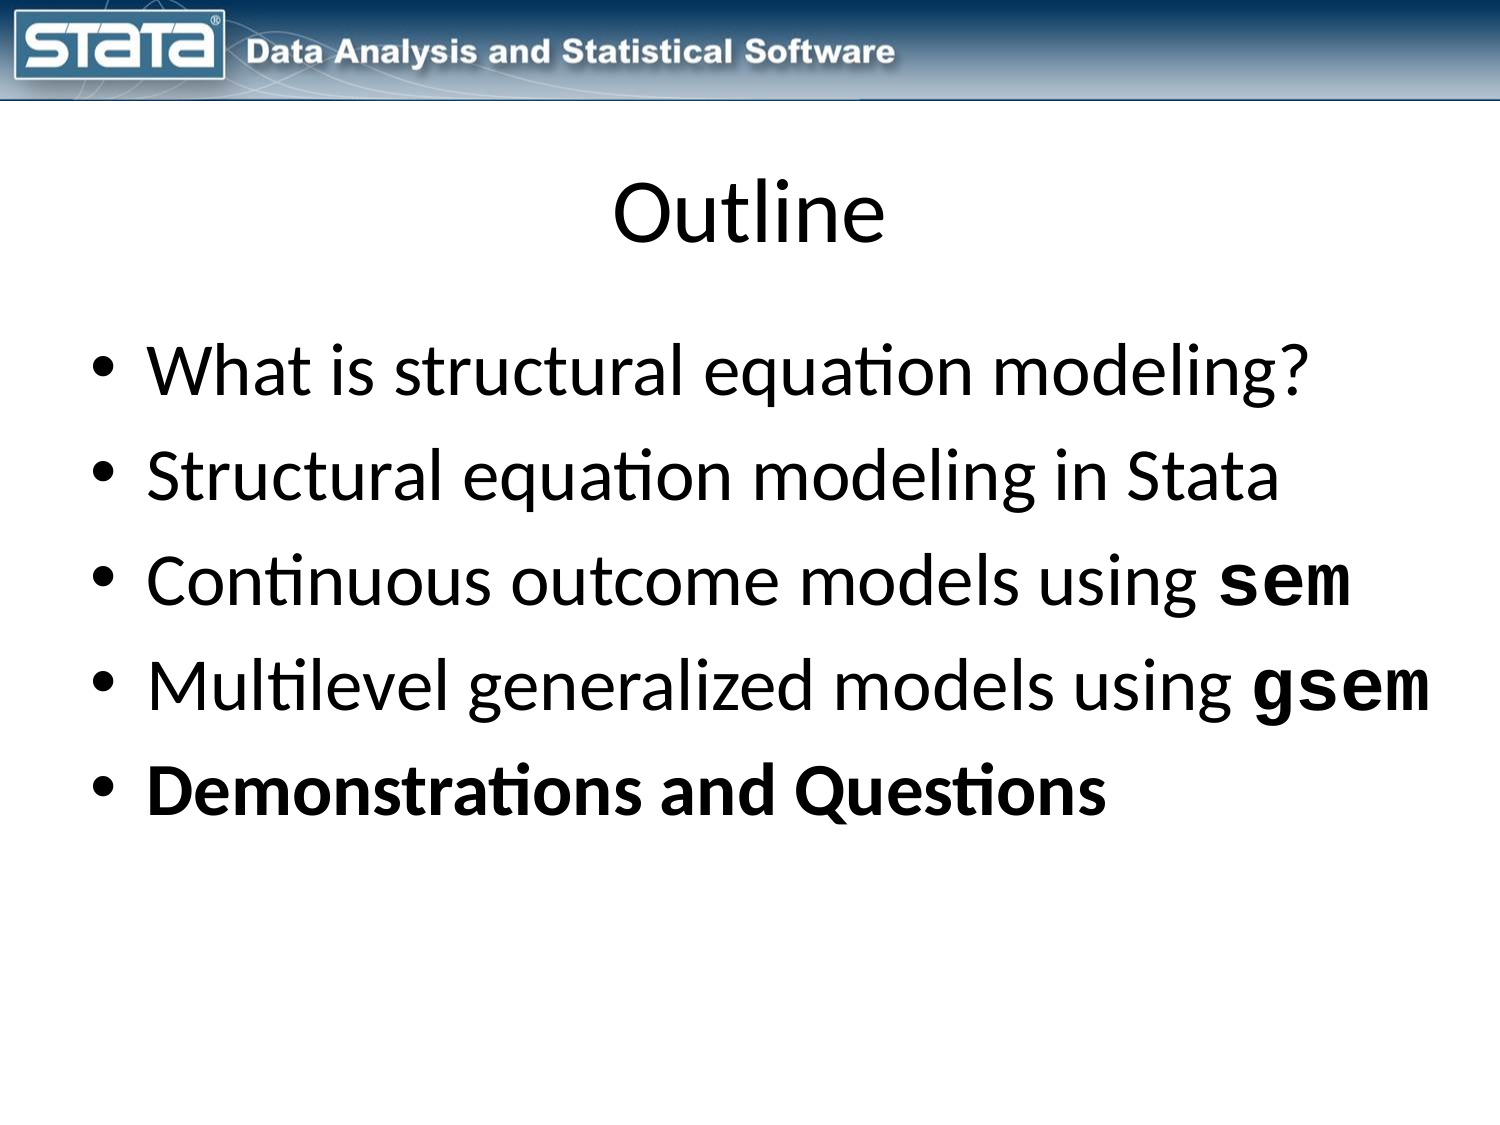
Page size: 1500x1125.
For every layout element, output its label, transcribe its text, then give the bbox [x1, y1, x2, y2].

list What is structural equation modeling? Structural equation modeling in Stata Continuous outcome models using sem Multilevel generalized models using gsem Demonstrations and Questions [75, 312, 1475, 988]
title Outline [75, 125, 1425, 288]
picture [0, 0, 1500, 101]
